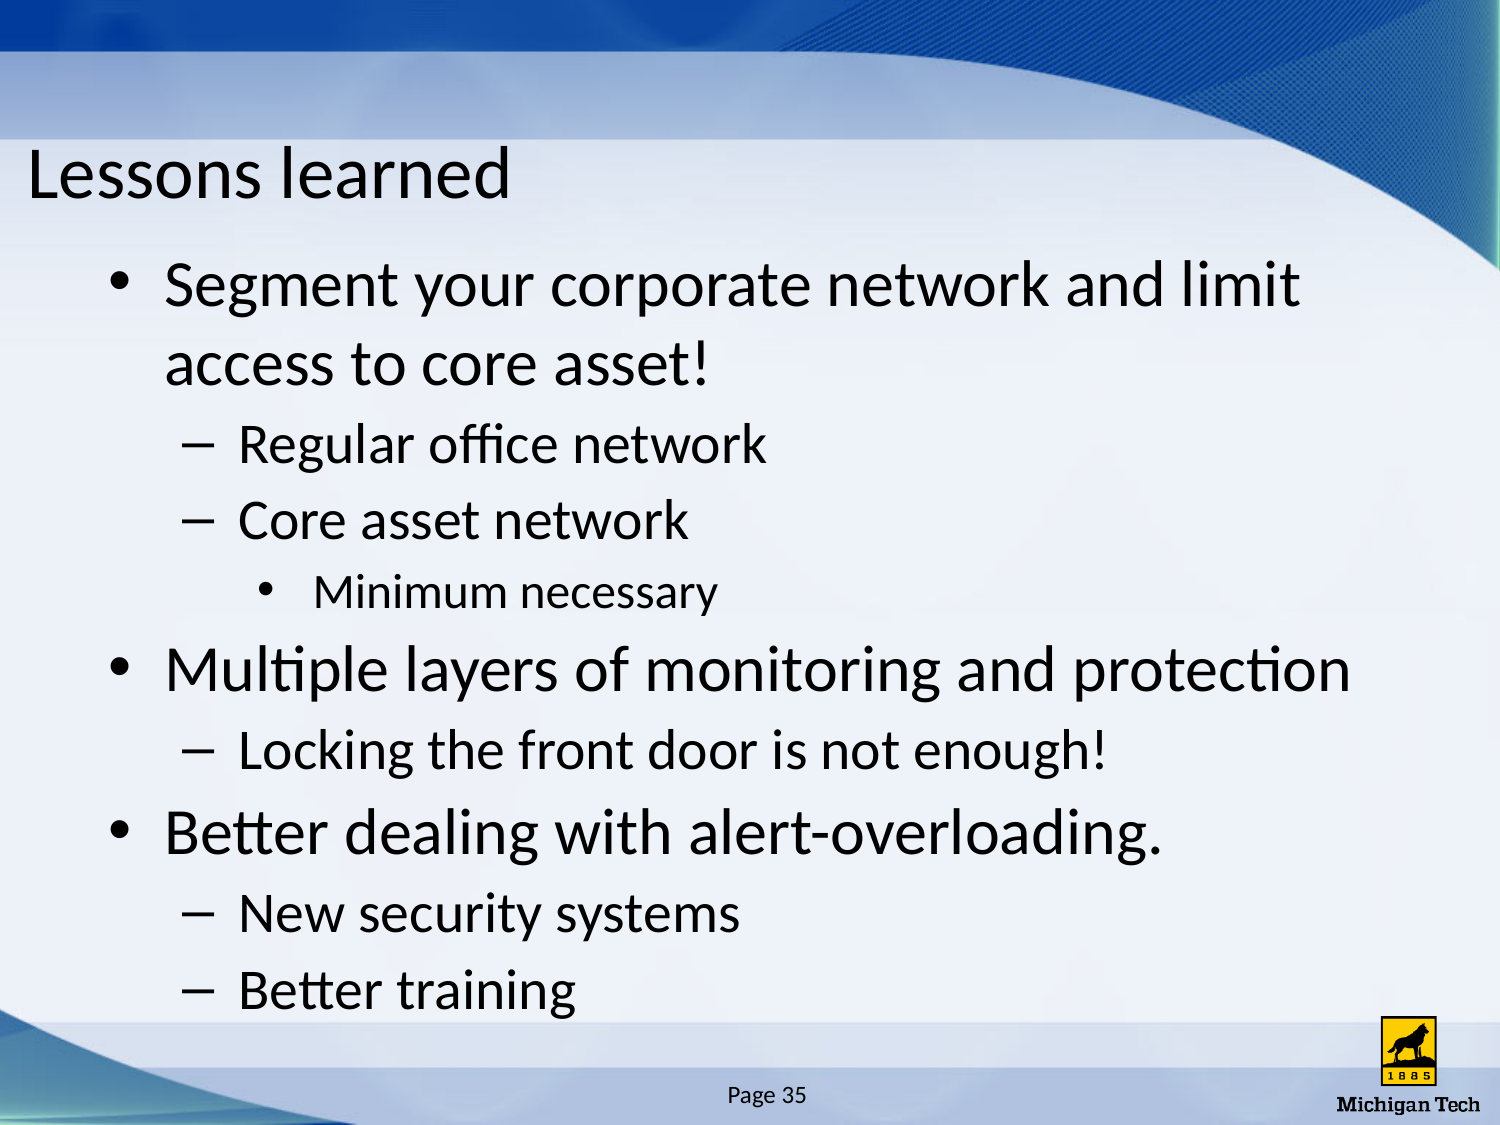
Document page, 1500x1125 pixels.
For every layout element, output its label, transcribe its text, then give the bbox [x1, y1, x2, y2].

picture [0, 0, 1500, 1125]
list Segment your corporate network and limit access to core asset! Regular office network Core asset network Minimum necessary Multiple layers of monitoring and protection Locking the front door is not enough! Better dealing with alert-overloading. New security systems Better training [75, 232, 1425, 1033]
title Lessons learned [12, 75, 1263, 263]
